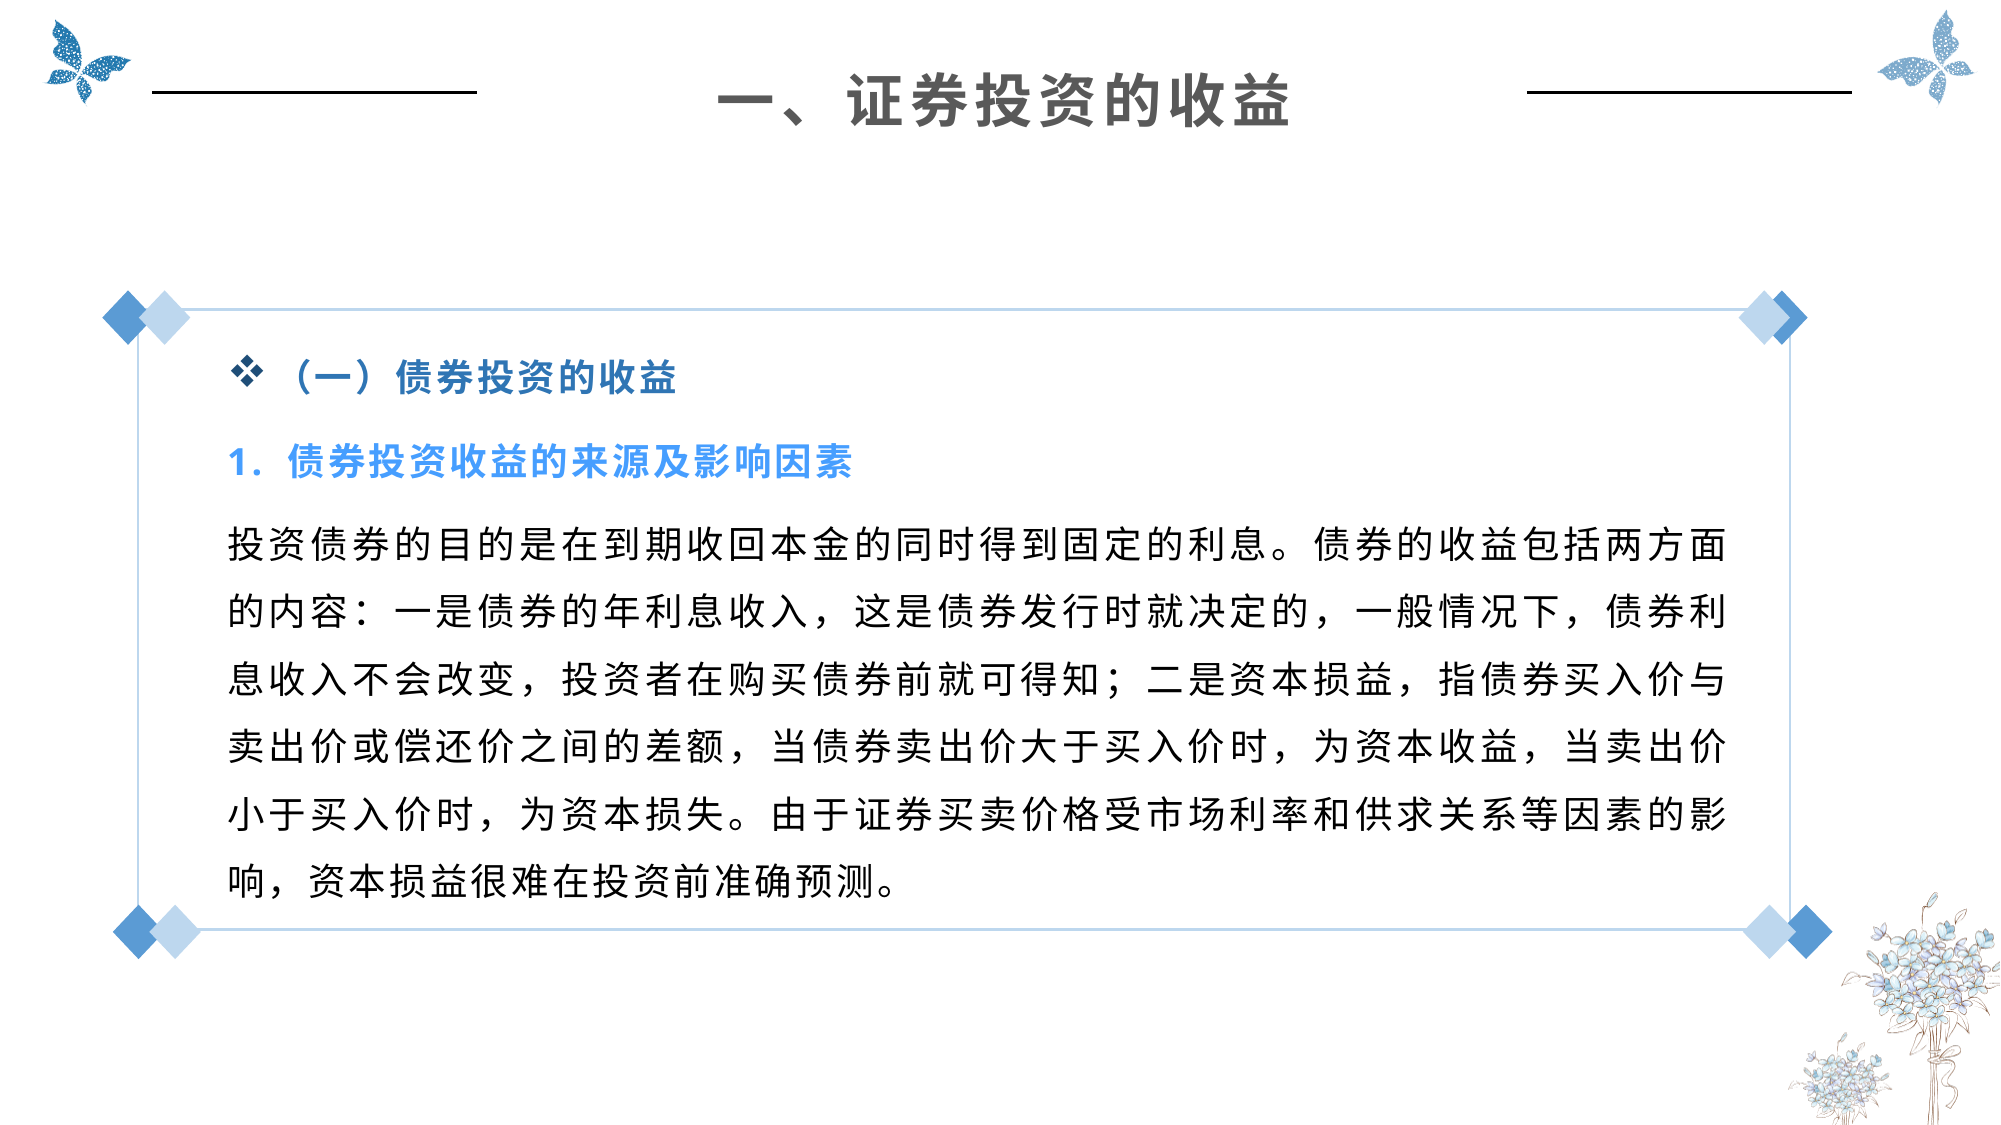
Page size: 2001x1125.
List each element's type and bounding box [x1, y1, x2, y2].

picture [1788, 892, 2000, 1125]
text_box [151, 55, 1852, 142]
text_box [102, 290, 1833, 960]
